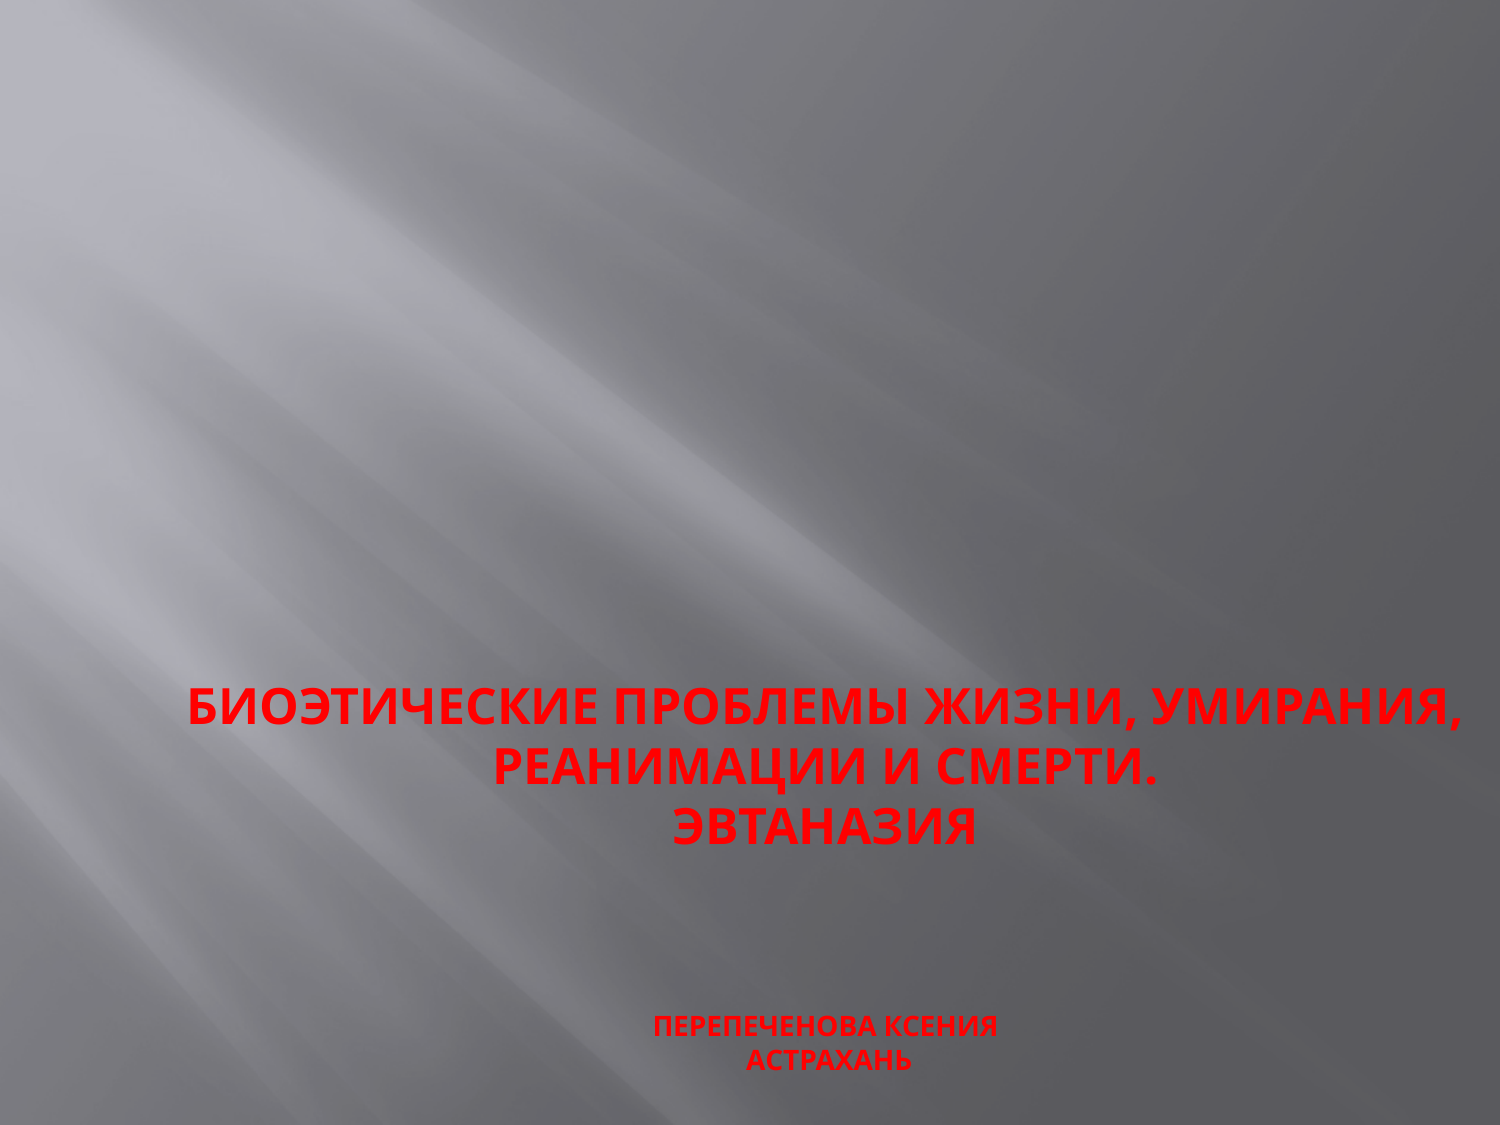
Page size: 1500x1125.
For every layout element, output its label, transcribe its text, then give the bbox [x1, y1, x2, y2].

title Биоэтические проблемы жизни, умирания, реанимации и смерти. ЭВТАНАЗИЯ Перепеченова ксения астрахань [151, 667, 1500, 1076]
